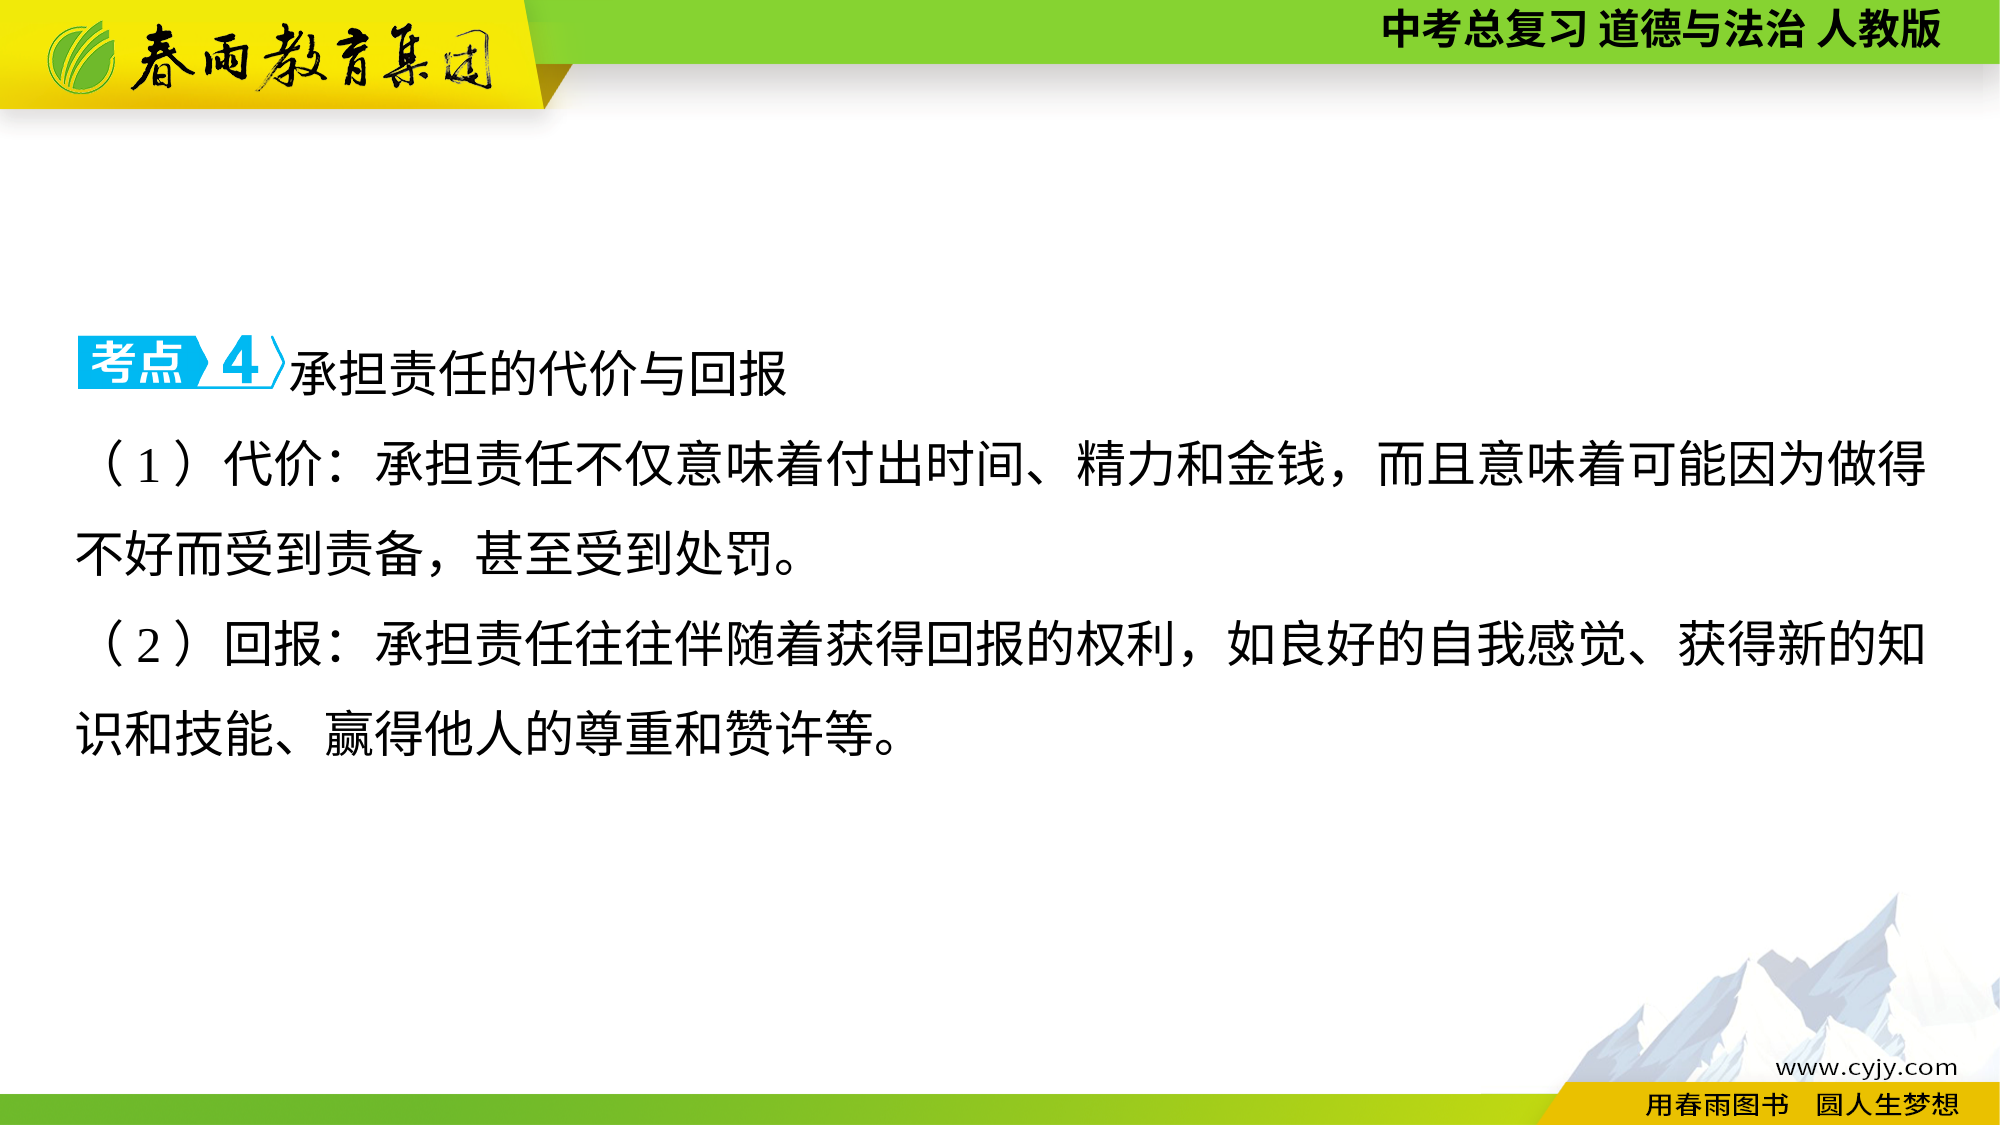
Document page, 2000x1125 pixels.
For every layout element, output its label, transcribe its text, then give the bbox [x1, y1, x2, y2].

list 承担责任的代价与回报 （1）代价：承担责任不仅意味着付出时间、精力和金钱，而且意味着可能因为做得不好而受到责备，甚至受到处罚。 （2）回报：承担责任往往伴随着获得回报的权利，如良好的自我感觉、获得新的知识和技能、赢得他人的尊重和赞许等。 [59, 305, 1944, 764]
picture [0, 0, 2000, 1125]
